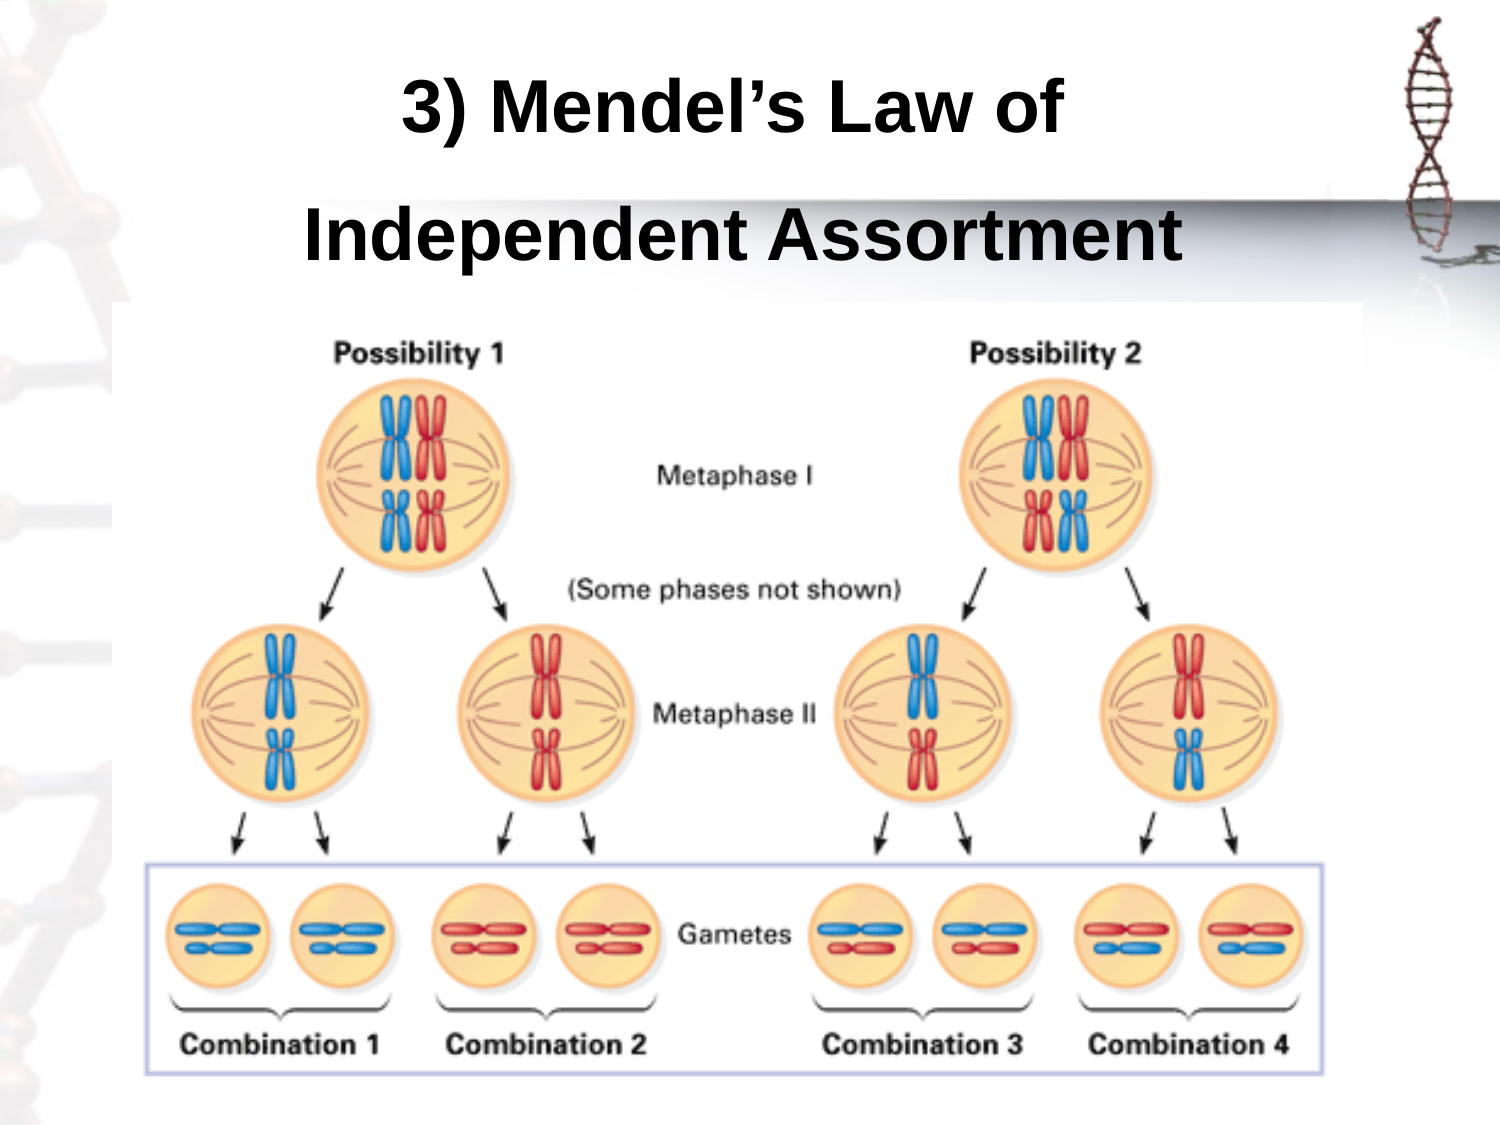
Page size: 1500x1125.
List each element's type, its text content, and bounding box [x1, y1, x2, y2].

text_box 3) Mendel’s Law of Independent Assortment [87, 50, 1400, 283]
picture [0, 0, 1500, 1125]
